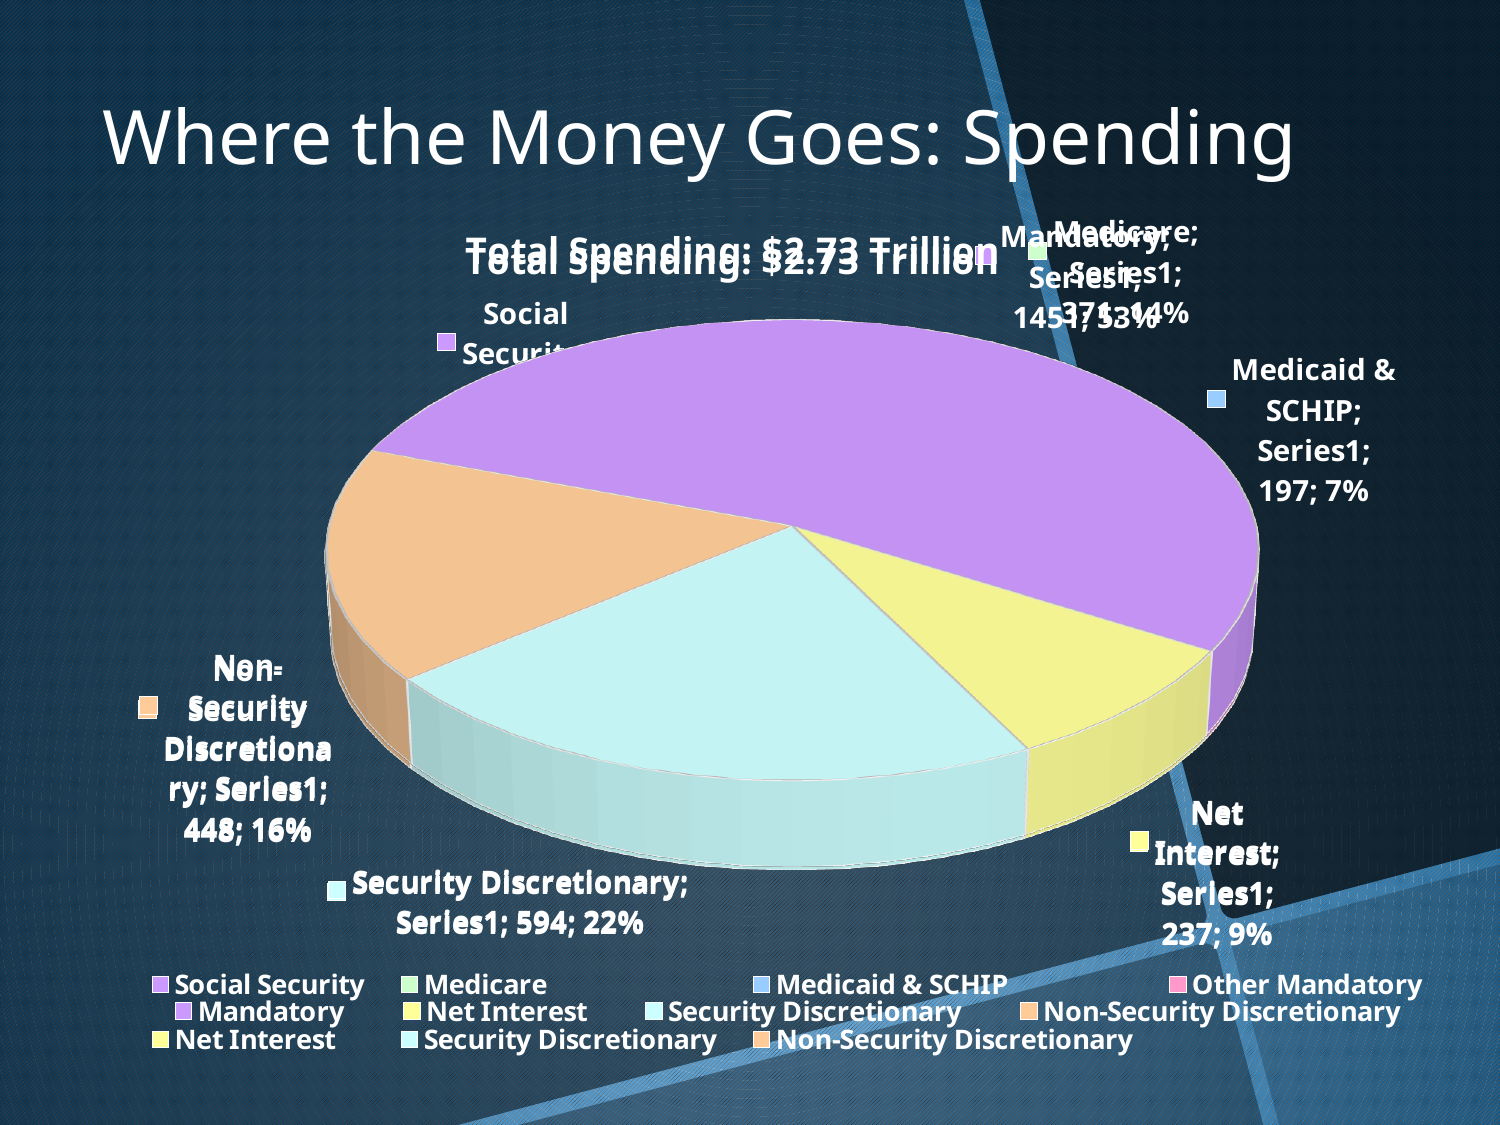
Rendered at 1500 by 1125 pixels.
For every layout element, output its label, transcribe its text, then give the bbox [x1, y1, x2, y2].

title Where the Money Goes: Spending [87, 0, 1438, 188]
chart [120, 195, 1455, 1080]
